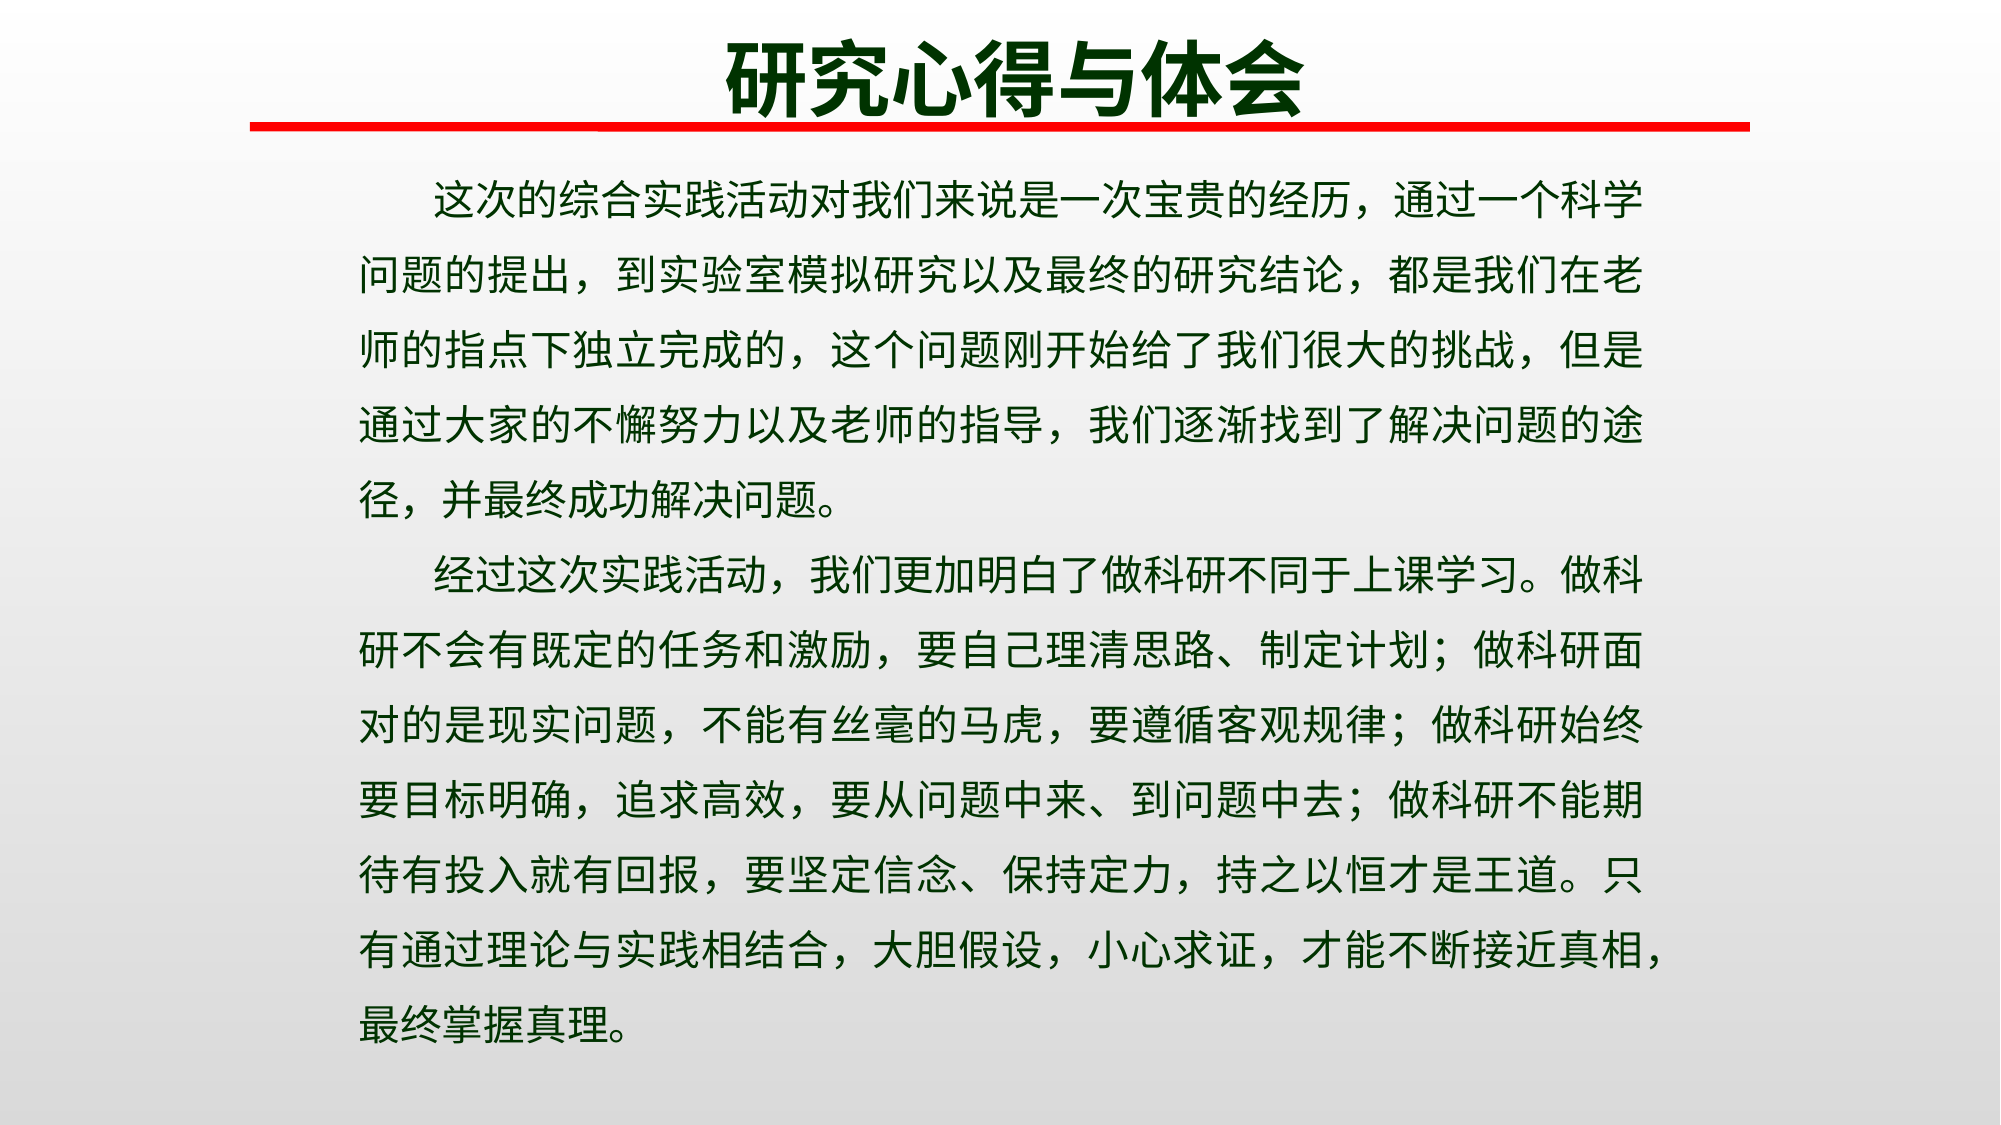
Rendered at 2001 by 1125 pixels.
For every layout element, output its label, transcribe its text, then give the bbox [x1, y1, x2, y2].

text_box 研究心得与体会 [249, 0, 1750, 117]
text_box 这次的综合实践活动对我们来说是一次宝贵的经历，通过一个科学问题的提出，到实验室模拟研究以及最终的研究结论，都是我们在老师的指点下独立完成的，这个问题刚开始给了我们很大的挑战，但是通过大家的不懈努力以及老师的指导，我们逐渐找到了解决问题的途径，并最终成功解决问题。 经过这次实践活动，我们更加明白了做科研不同于上课学习。做科研不会有既定的任务和激励，要自己理清思路、制定计划；做科研面对的是现实问题，不能有丝毫的马虎，要遵循客观规律；做科研始终要目标明确，追求高效，要从问题中来、到问题中去；做科研不能期待有投入就有回报，要坚定信念、保持定力，持之以恒才是王道。只有通过理论与实践相结合，大胆假设，小心求证，才能不断接近真相，最终掌握真理。 [343, 141, 1660, 1057]
